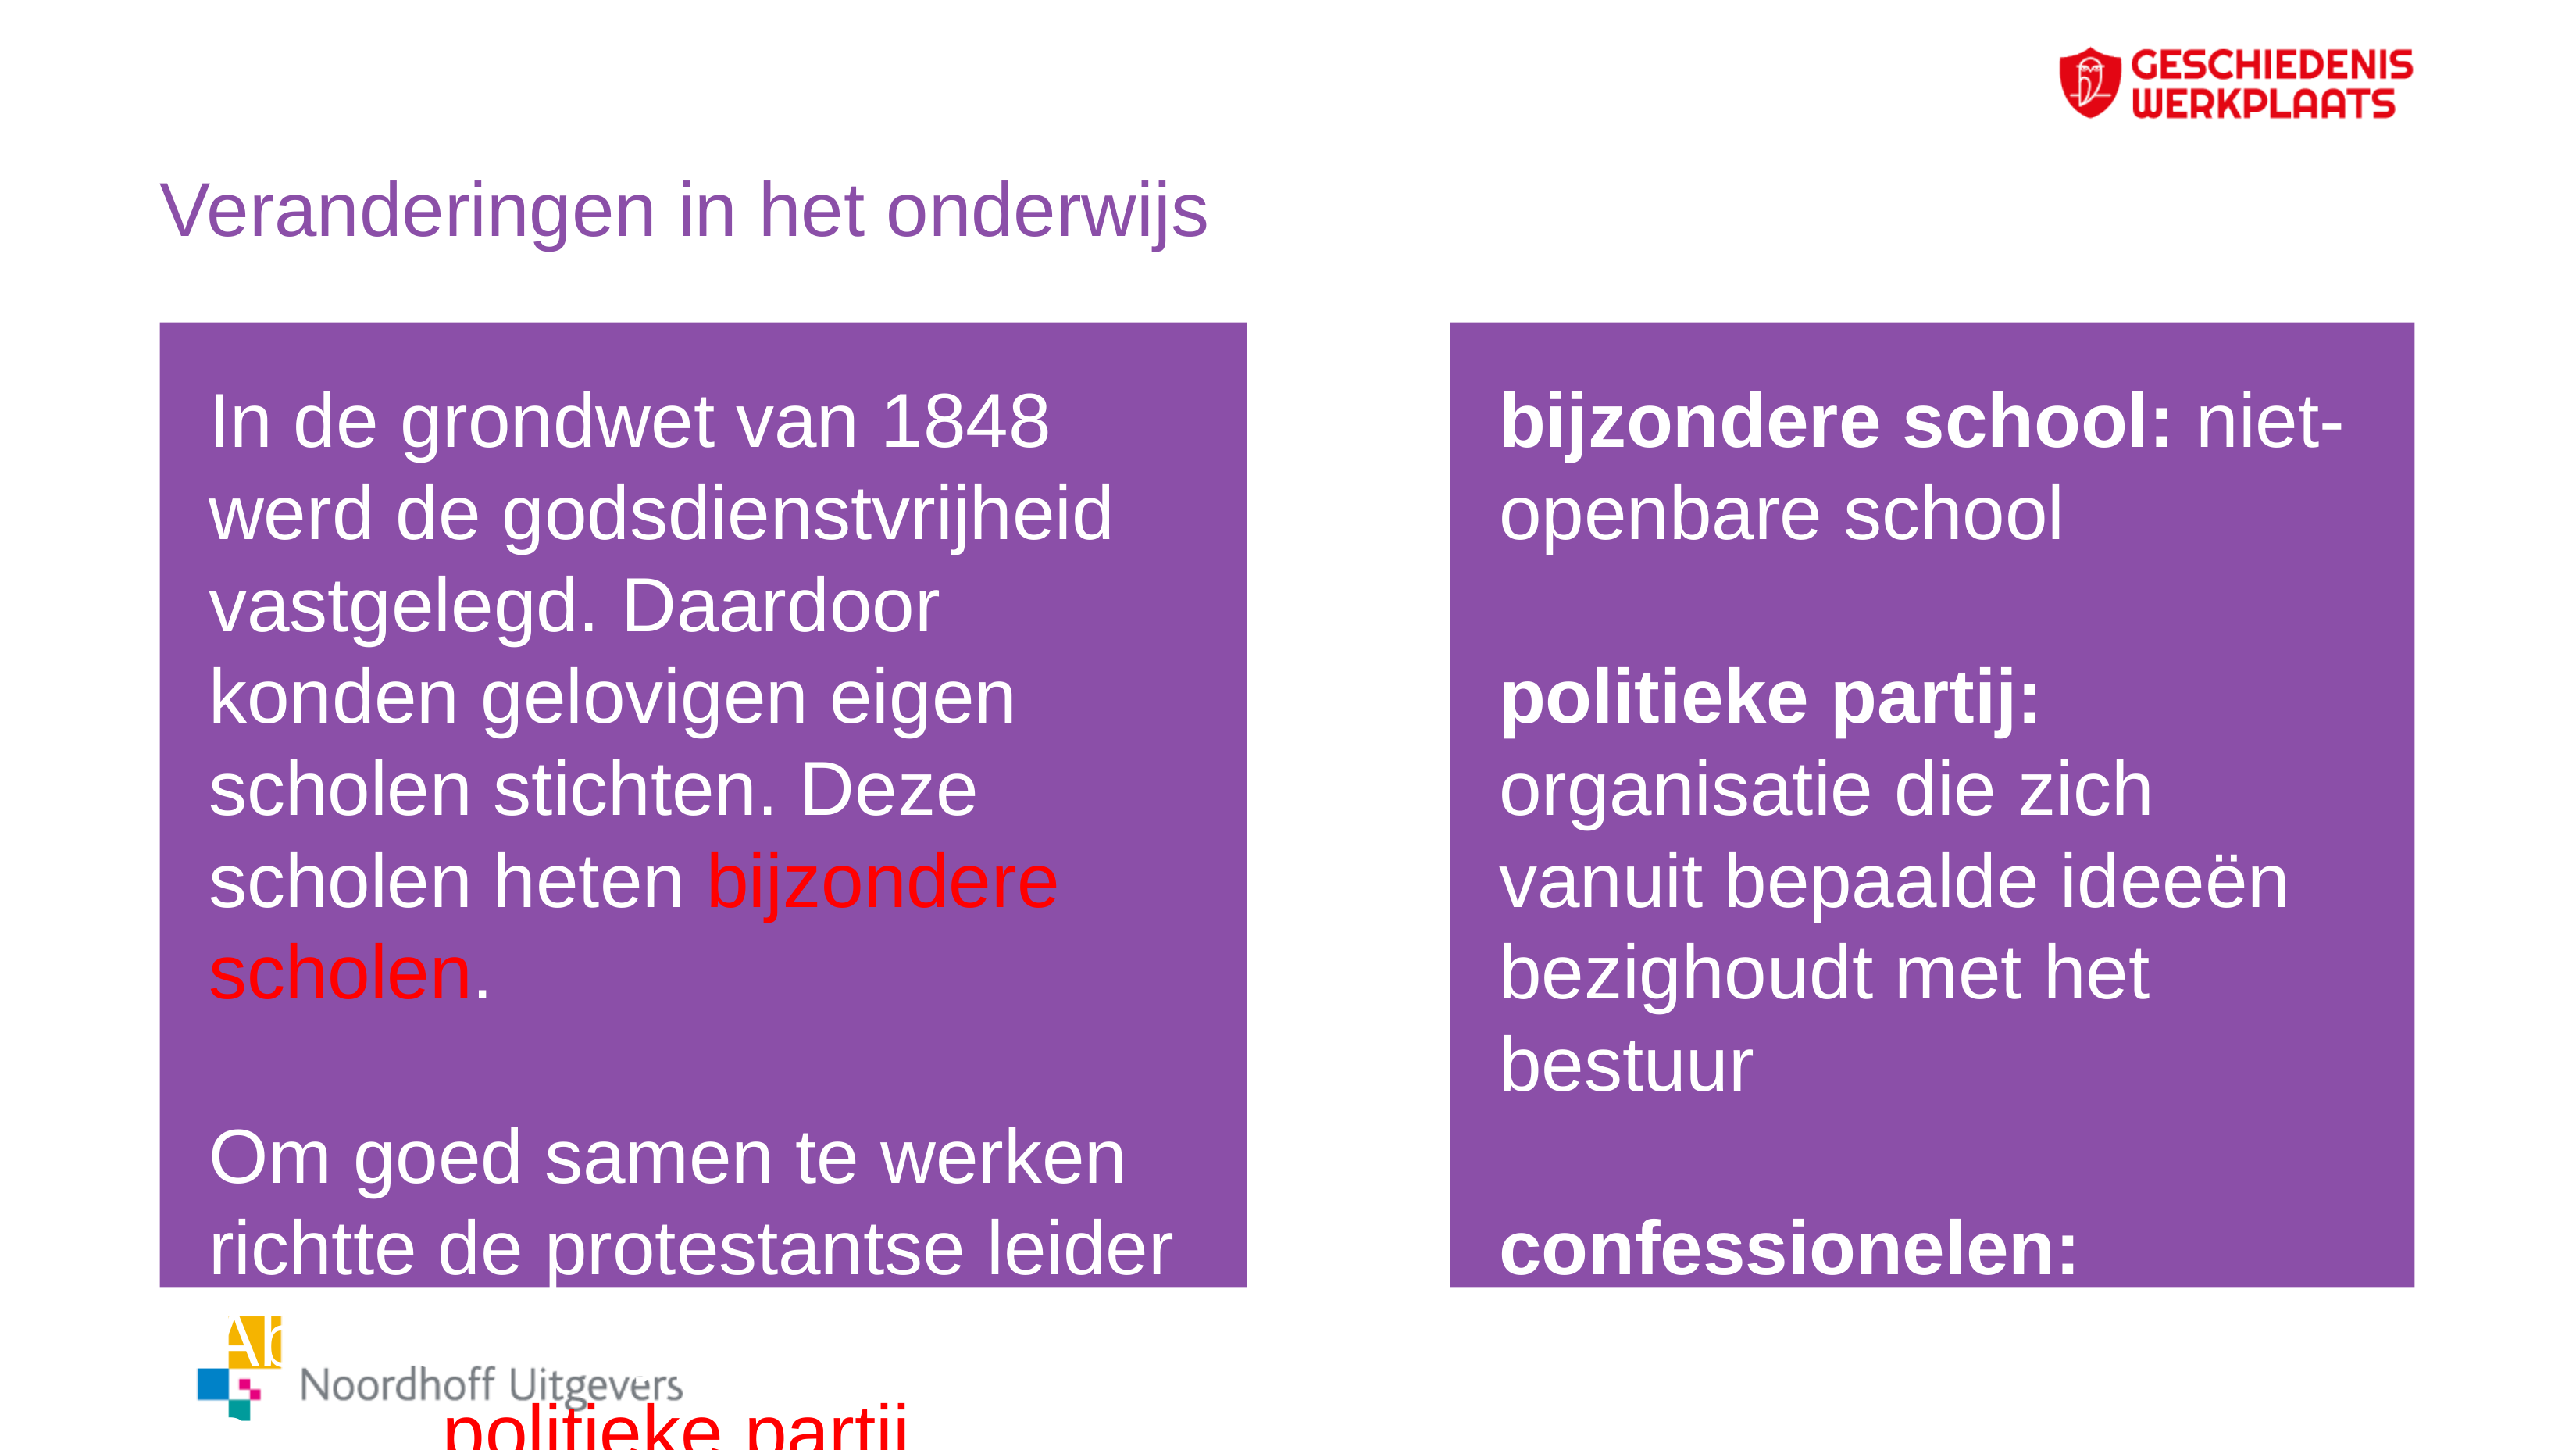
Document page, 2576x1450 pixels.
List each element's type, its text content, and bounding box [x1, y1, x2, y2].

title Veranderingen in het onderwijs [159, 159, 2416, 266]
list In de grondwet van 1848 werd de godsdienstvrijheid vastgelegd. Daardoor konden gelovigen eigen scholen stichten. Deze scholen heten bijzondere scholen. Om goed samen te werken richtte de protestantse leider Abraham Kuyper in 1879 de eerste politieke partij op. In Nederland behaalden confessionelen in 1901 een meerderheid in de Tweede Kamer. Daardoor betaalde de overheid vanaf 1917 niet alleen het openbaar onderwijs, maar ook het bijzonder onderwijs. [159, 322, 1247, 1288]
picture [1610, 0, 2576, 161]
picture [159, 1288, 802, 1449]
list bijzondere school: niet-openbare school politieke partij: organisatie die zich vanuit bepaalde ideeën bezighoudt met het bestuur confessionelen: mensen die in de politiek uitgaan van het christelijk geloof [1450, 322, 2415, 1288]
